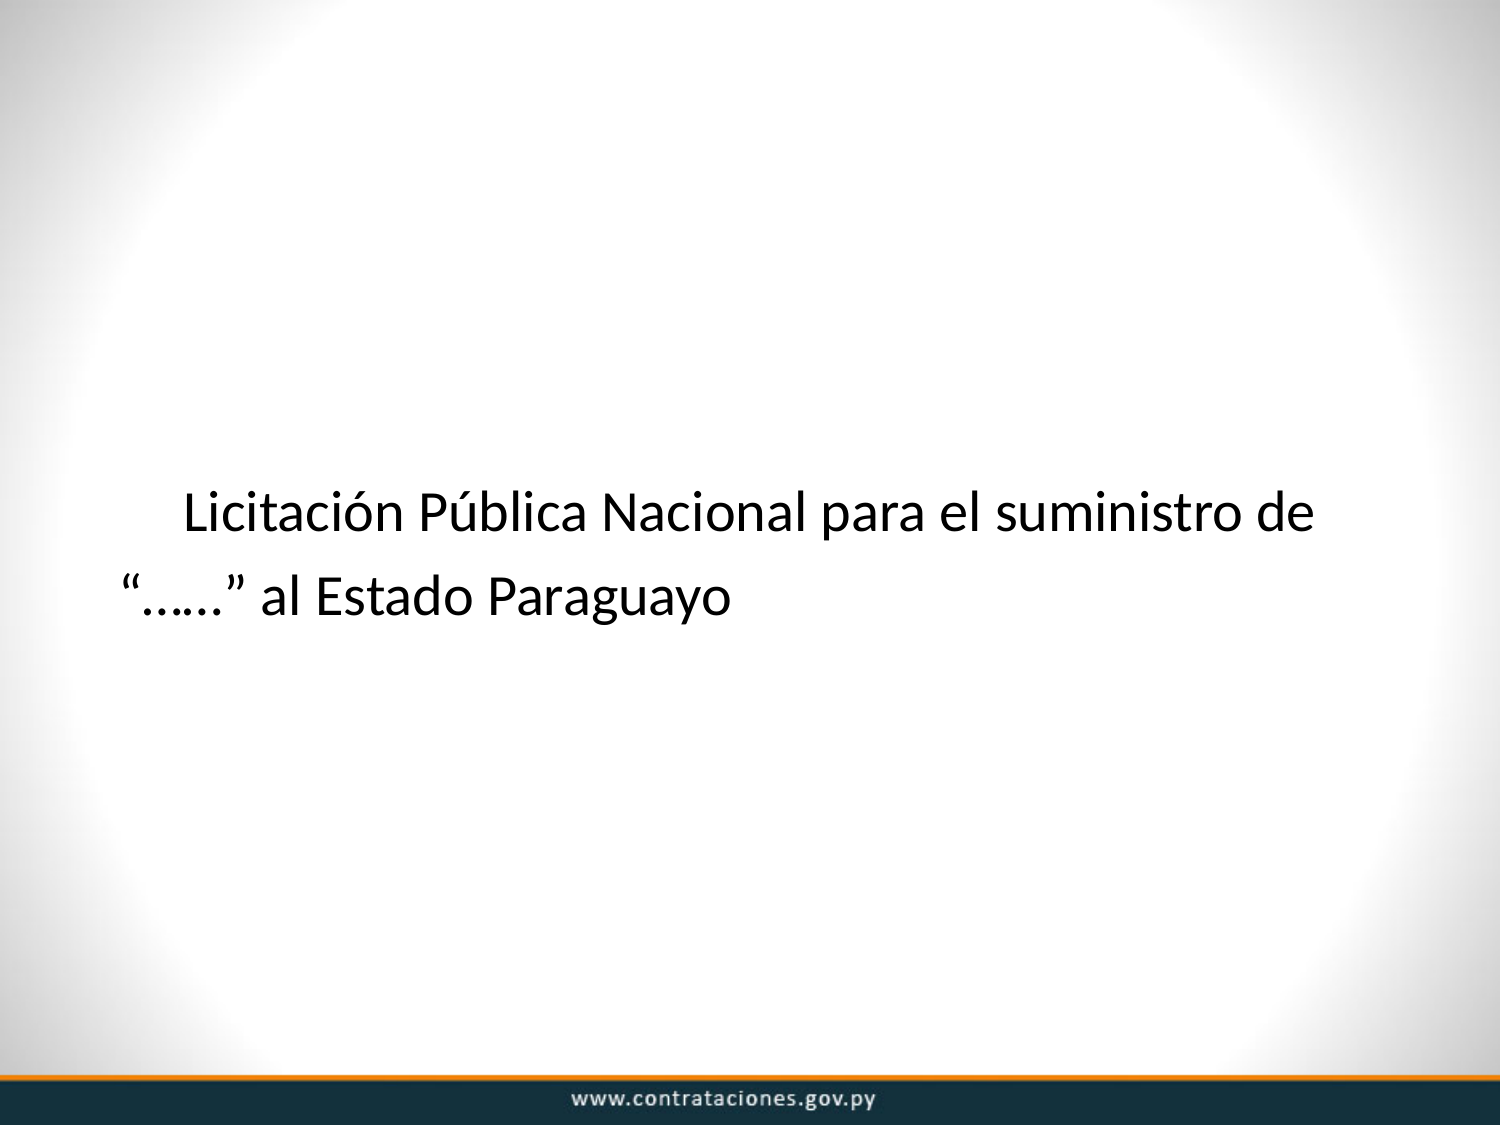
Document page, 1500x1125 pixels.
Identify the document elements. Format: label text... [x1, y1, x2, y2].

list Licitación Pública Nacional para el suministro de “……” al Estado Paraguayo [103, 299, 1397, 1014]
picture [0, 0, 1500, 1125]
